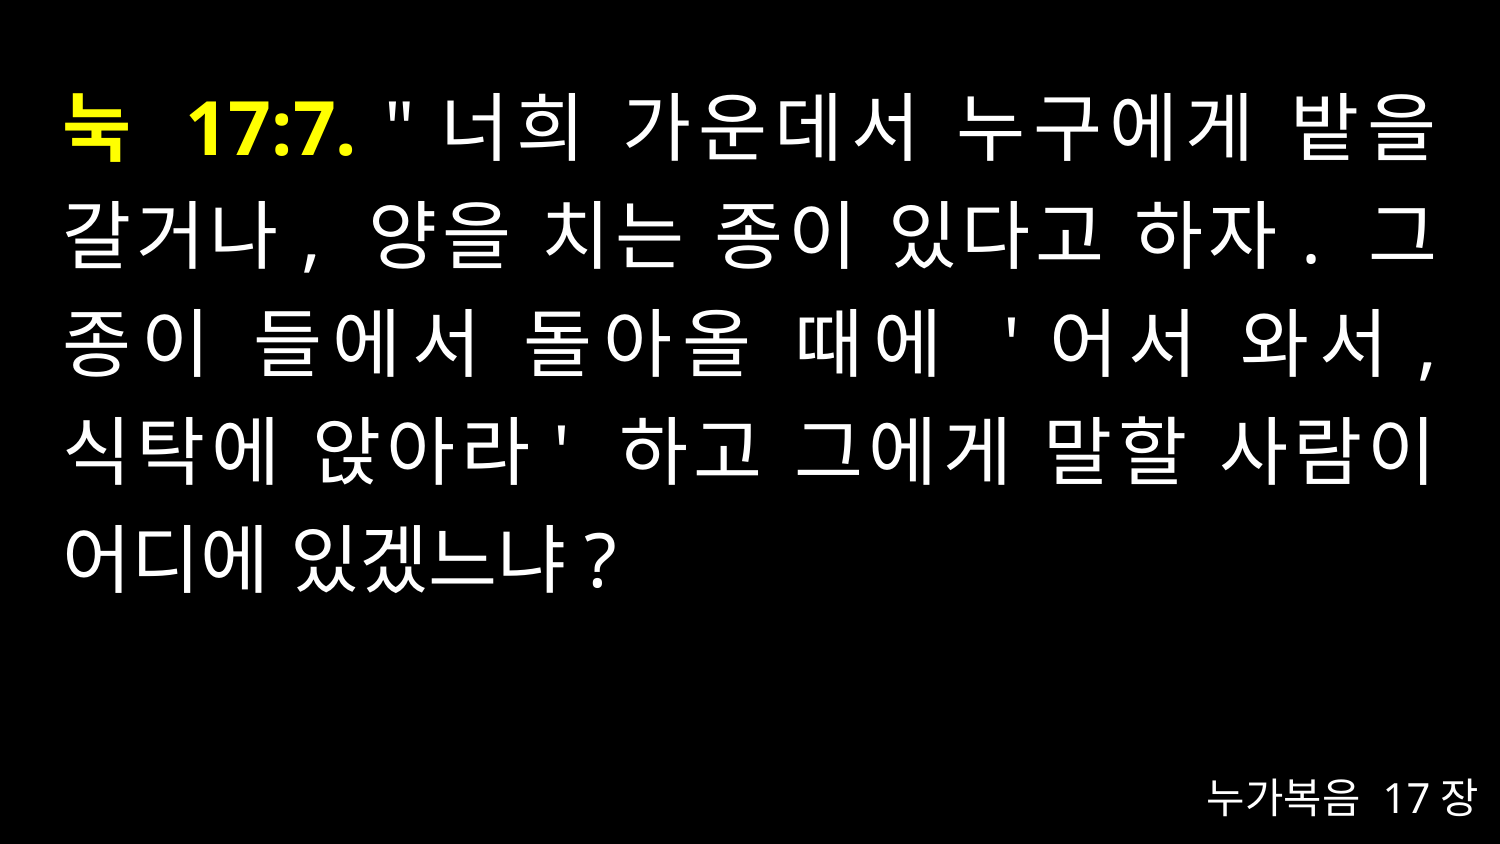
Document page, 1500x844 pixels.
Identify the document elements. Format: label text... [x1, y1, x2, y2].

subtitle 누가복음 17장 [916, 770, 1500, 844]
title 눅 17:7. "너희 가운데서 누구에게 밭을 갈거나, 양을 치는 종이 있다고 하자. 그 종이 들에서 돌아올 때에 '어서 와서, 식탁에 앉아라' 하고 그에게 말할 사람이 어디에 있겠느냐? [0, 0, 1500, 844]
